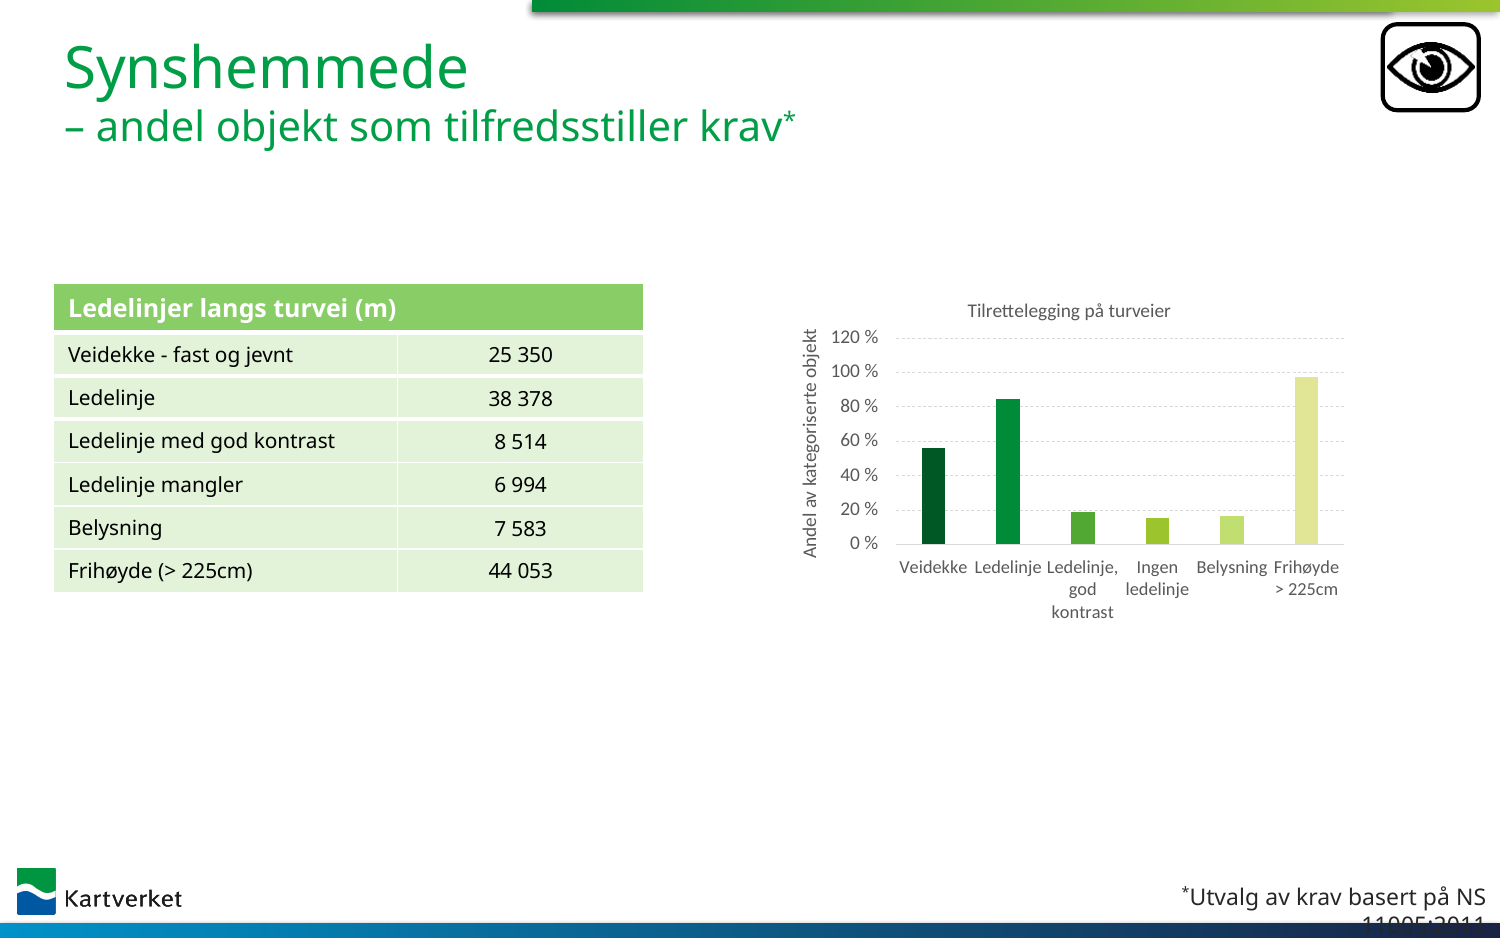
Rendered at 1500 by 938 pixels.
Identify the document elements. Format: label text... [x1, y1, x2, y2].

table_cell 25 350 [398, 335, 643, 374]
picture [791, 291, 1348, 630]
table_cell 7 583 [398, 507, 643, 548]
table_cell 6 994 [398, 463, 643, 505]
table_cell 8 514 [398, 421, 643, 462]
table_cell Belysning [54, 507, 397, 548]
text_box Synshemmede – andel objekt som tilfredsstiller krav* [49, 24, 1431, 158]
text_box *Utvalg av krav basert på NS 11005:2011 [1068, 873, 1500, 938]
table_cell Ledelinje med god kontrast [54, 421, 397, 462]
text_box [1382, 24, 1480, 111]
table_cell Ledelinje [54, 378, 397, 417]
table_cell 44 053 [398, 550, 643, 592]
table_cell Frihøyde (> 225cm) [54, 550, 397, 592]
table_header Ledelinjer langs turvei (m) [54, 284, 643, 330]
table_cell Veidekke - fast og jevnt [54, 335, 397, 374]
table_cell 38 378 [398, 378, 643, 417]
table_cell Ledelinje mangler [54, 463, 397, 505]
